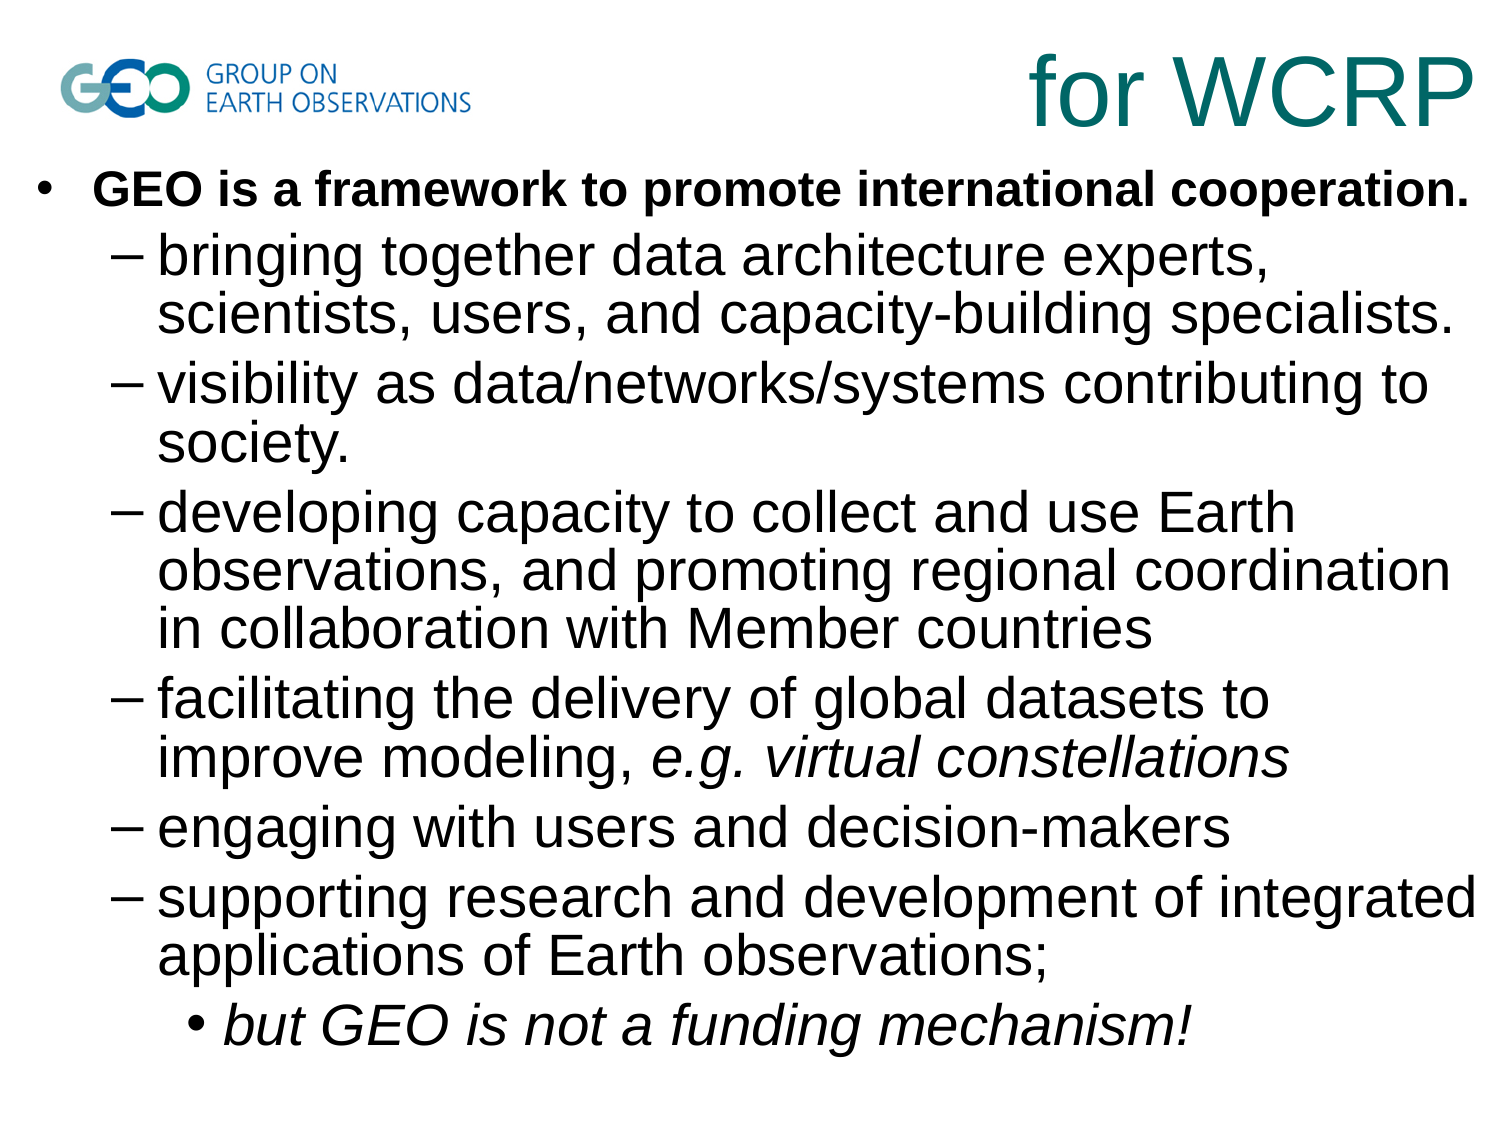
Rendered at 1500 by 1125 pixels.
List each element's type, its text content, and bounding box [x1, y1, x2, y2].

list GEO is a framework to promote international cooperation. bringing together data architecture experts, scientists, users, and capacity-building specialists. visibility as data/networks/systems contributing to society. developing capacity to collect and use Earth observations, and promoting regional coordination in collaboration with Member countries facilitating the delivery of global datasets to improve modeling, e.g. virtual constellations engaging with users and decision-makers supporting research and development of integrated applications of Earth observations; but GEO is not a funding mechanism! [21, 155, 1497, 881]
picture [0, 0, 1500, 1125]
text_box for WCRP [1013, 19, 1494, 154]
